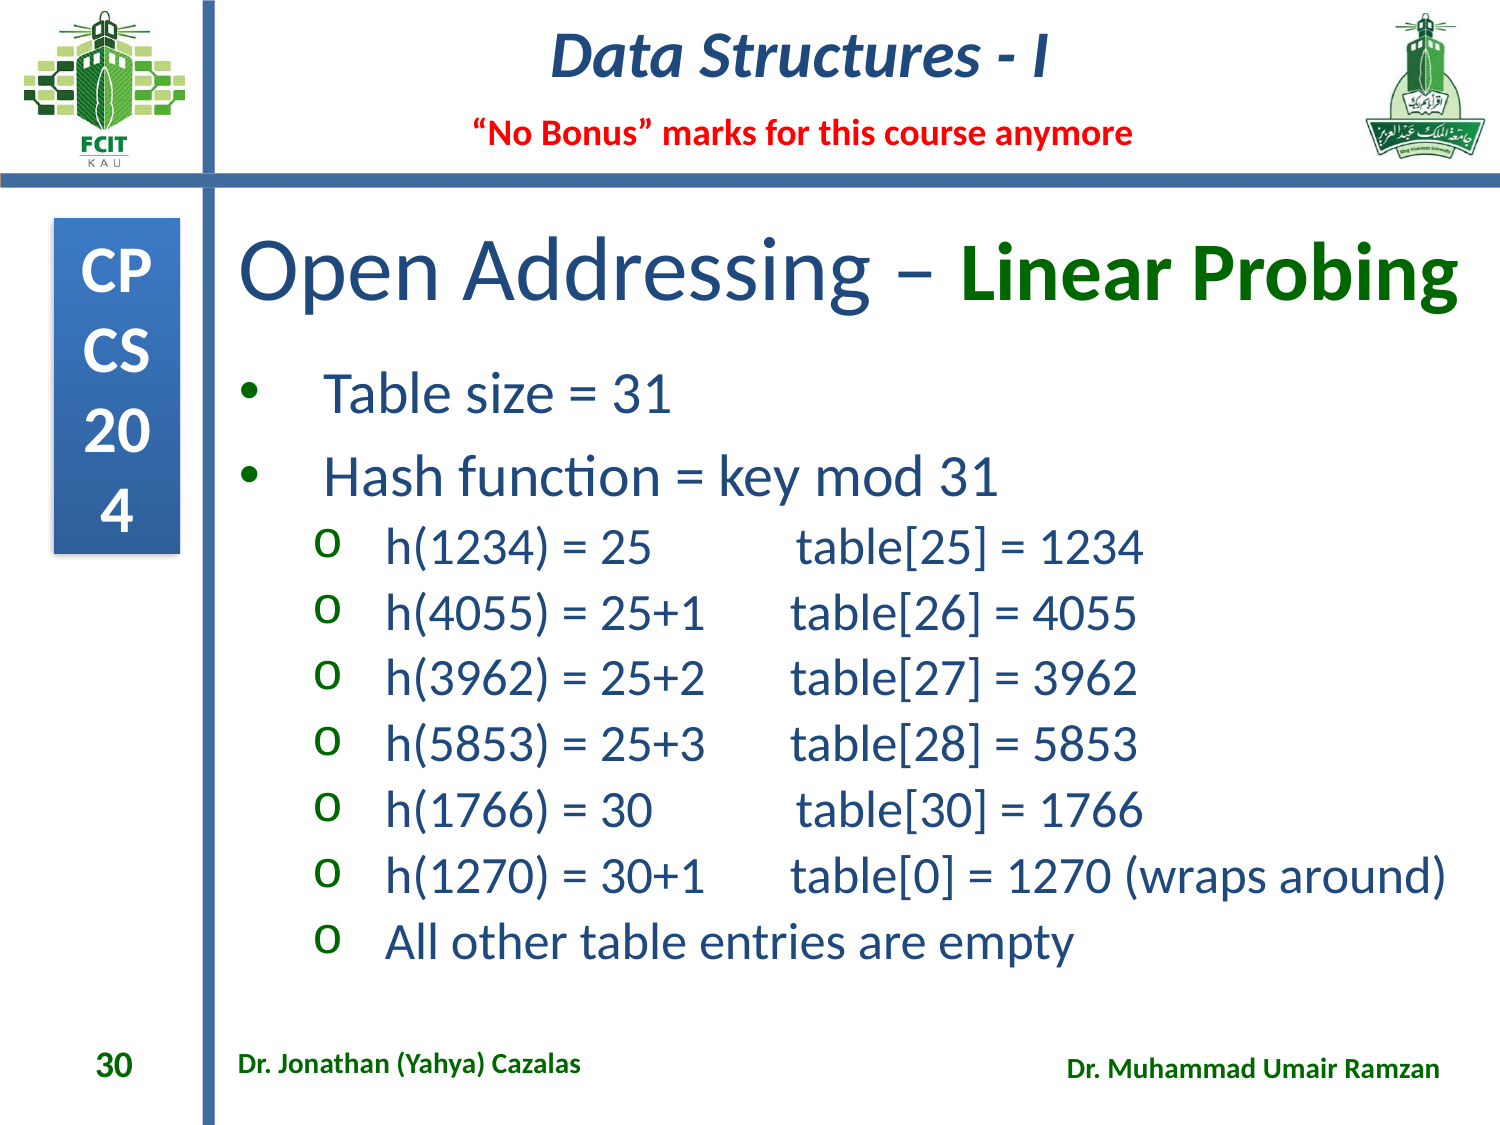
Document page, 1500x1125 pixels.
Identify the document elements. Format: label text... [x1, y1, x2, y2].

title Open Addressing – Linear Probing [223, 204, 1484, 337]
slide_number 30 [35, 1032, 193, 1092]
picture [1361, 11, 1487, 162]
list Table size = 31 Hash function = key mod 31 h(1234) = 25 table[25] = 1234 h(4055) = 25+1 table[26] = 4055 h(3962) = 25+2 table[27] = 3962 h(5853) = 25+3 table[28] = 5853 h(1766) = 30 table[30] = 1766 h(1270) = 30+1 table[0] = 1270 (wraps around) All other table entries are empty [223, 353, 1484, 1014]
picture [24, 6, 185, 167]
